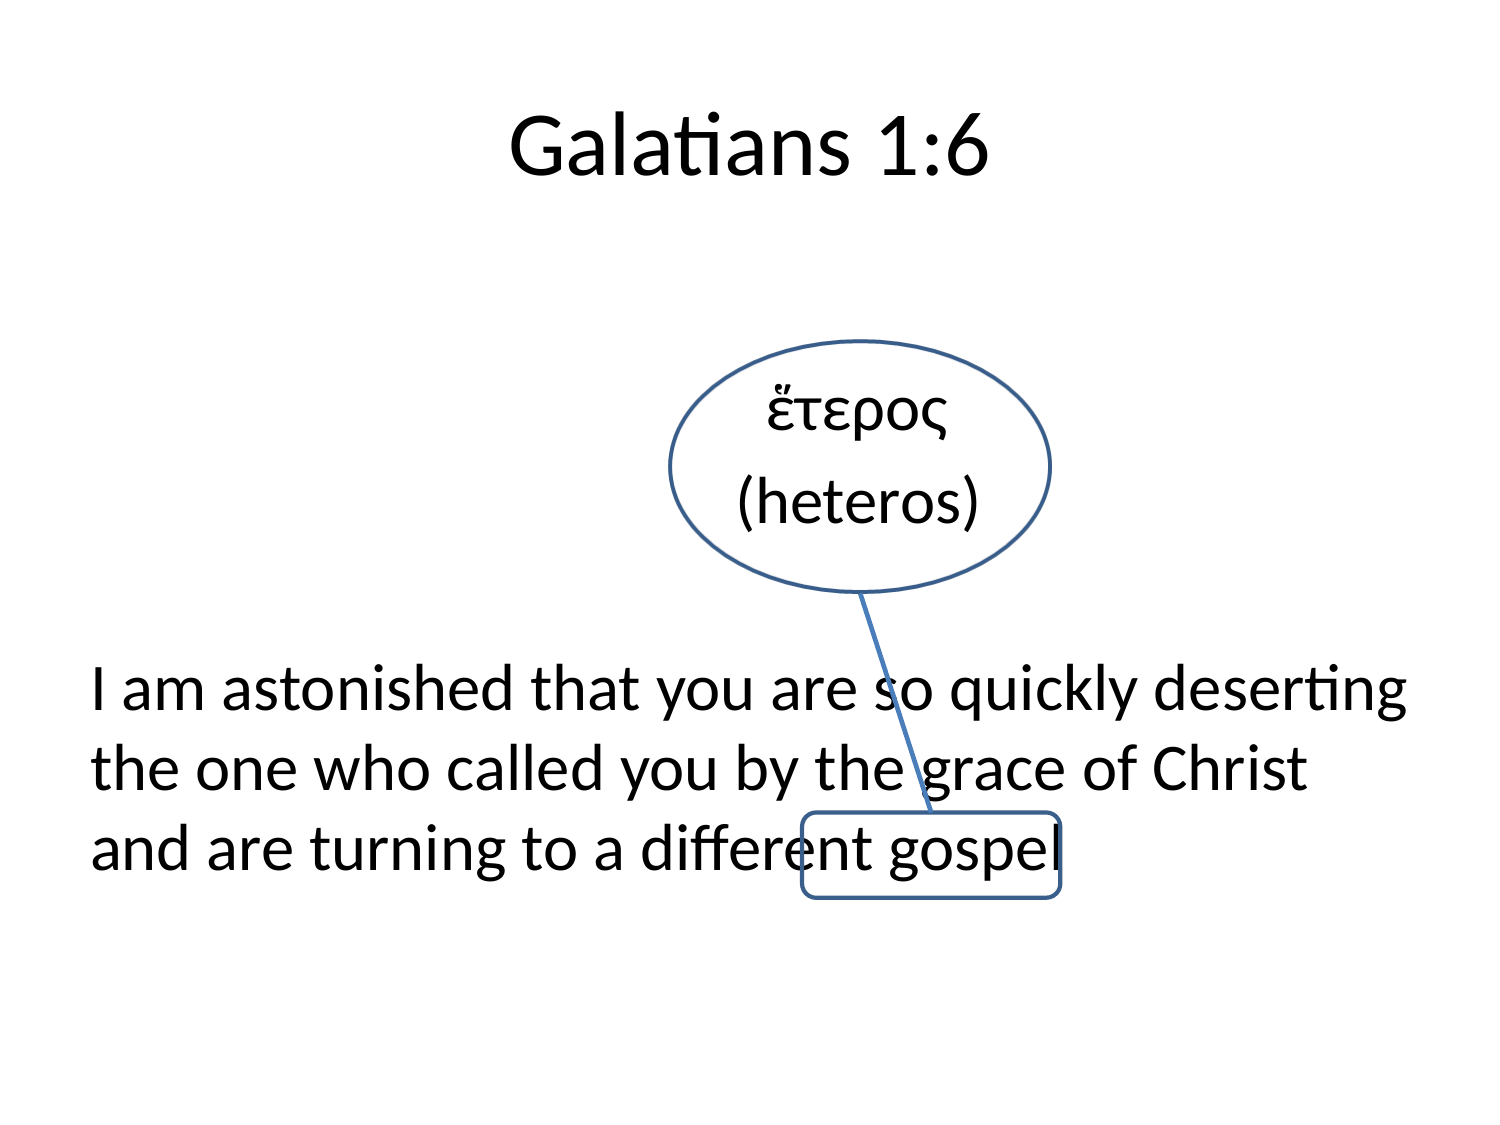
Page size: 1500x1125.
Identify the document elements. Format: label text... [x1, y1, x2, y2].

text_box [859, 593, 932, 813]
picture [668, 339, 1053, 594]
list ἕτερος (heteros) I am astonished that you are so quickly deserting the one who called you by the grace of Christ and are turning to a different gospel [75, 262, 1425, 1005]
title Galatians 1:6 [75, 45, 1425, 233]
text_box [799, 810, 1063, 900]
